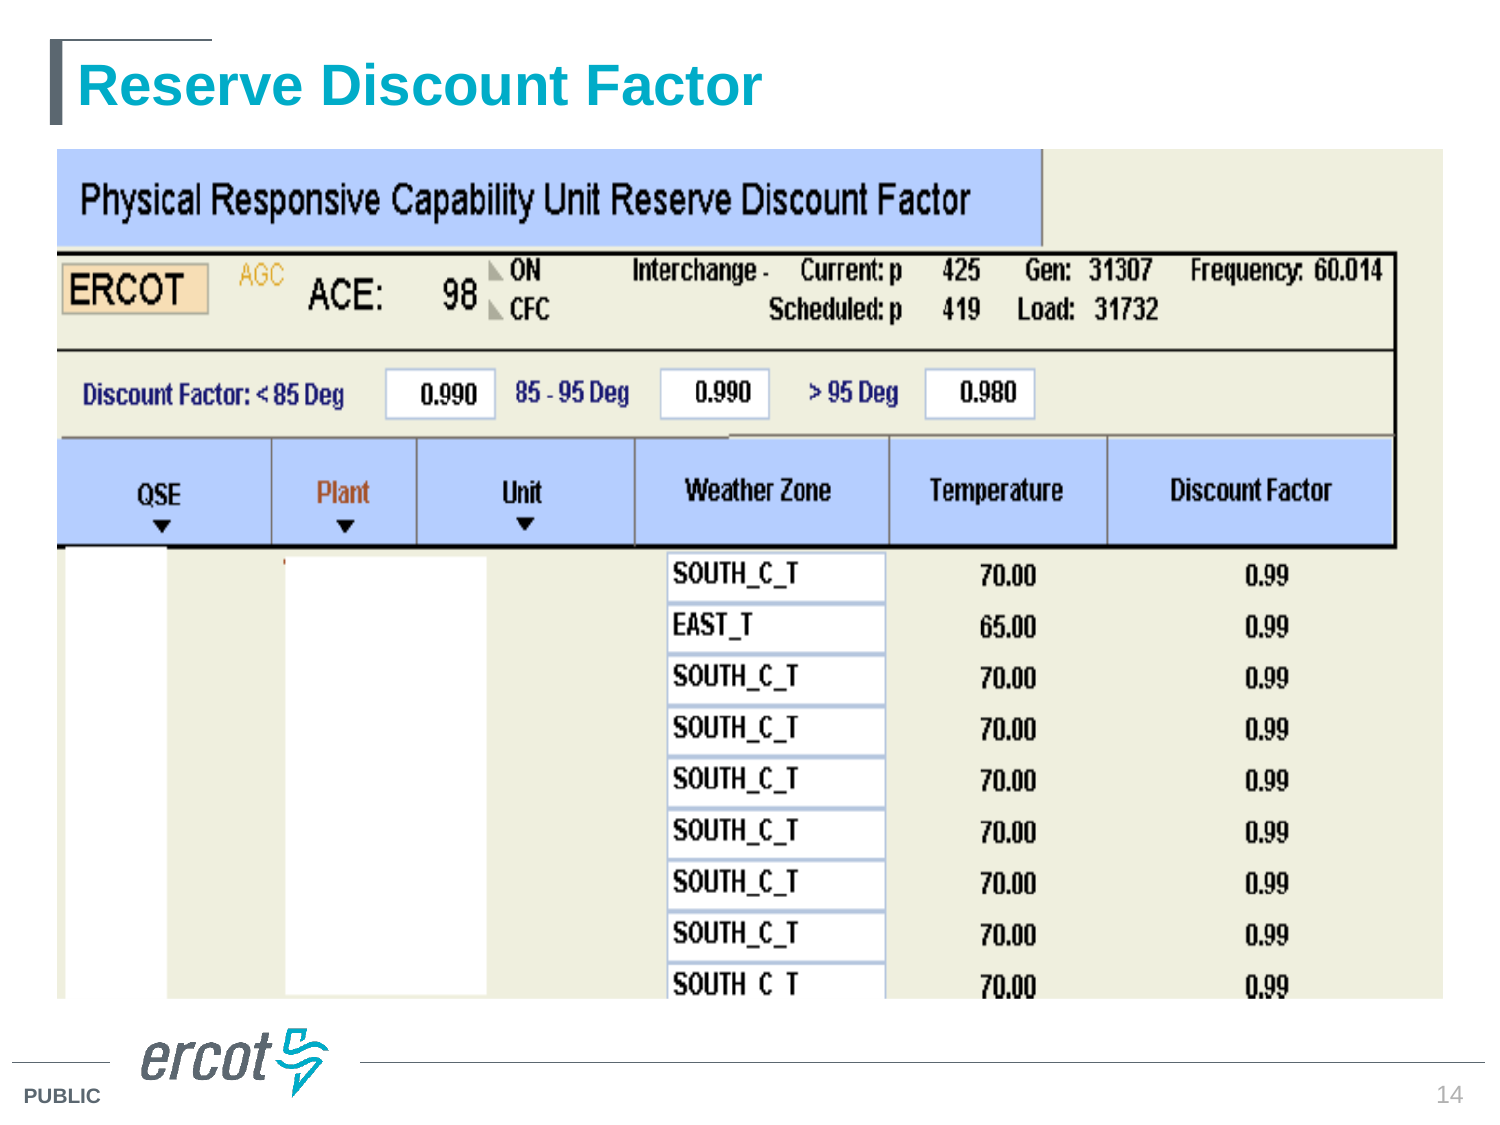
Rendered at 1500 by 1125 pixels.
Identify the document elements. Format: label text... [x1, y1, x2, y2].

title Reserve Discount Factor Reserve Discount Factor [62, 39, 1450, 125]
slide_number 14 [1412, 1076, 1488, 1112]
picture [137, 1024, 332, 1100]
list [57, 149, 1443, 1001]
